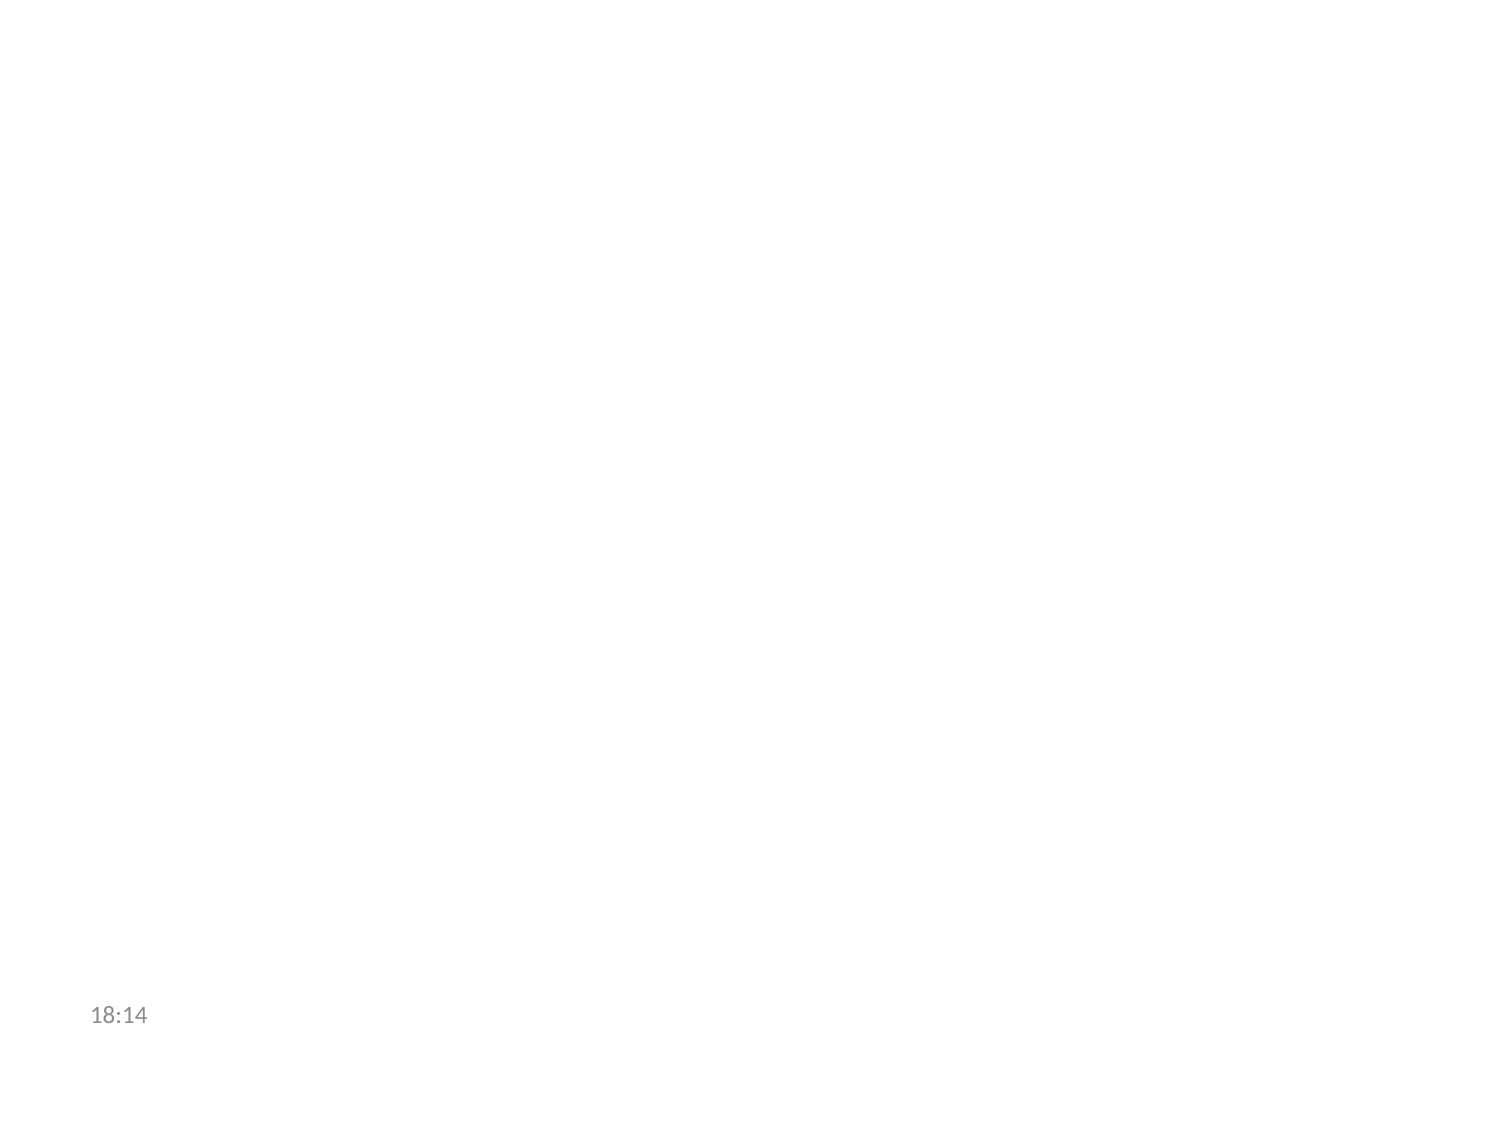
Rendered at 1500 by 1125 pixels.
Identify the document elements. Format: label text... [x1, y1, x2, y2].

text_box 15:35 [75, 983, 425, 1044]
